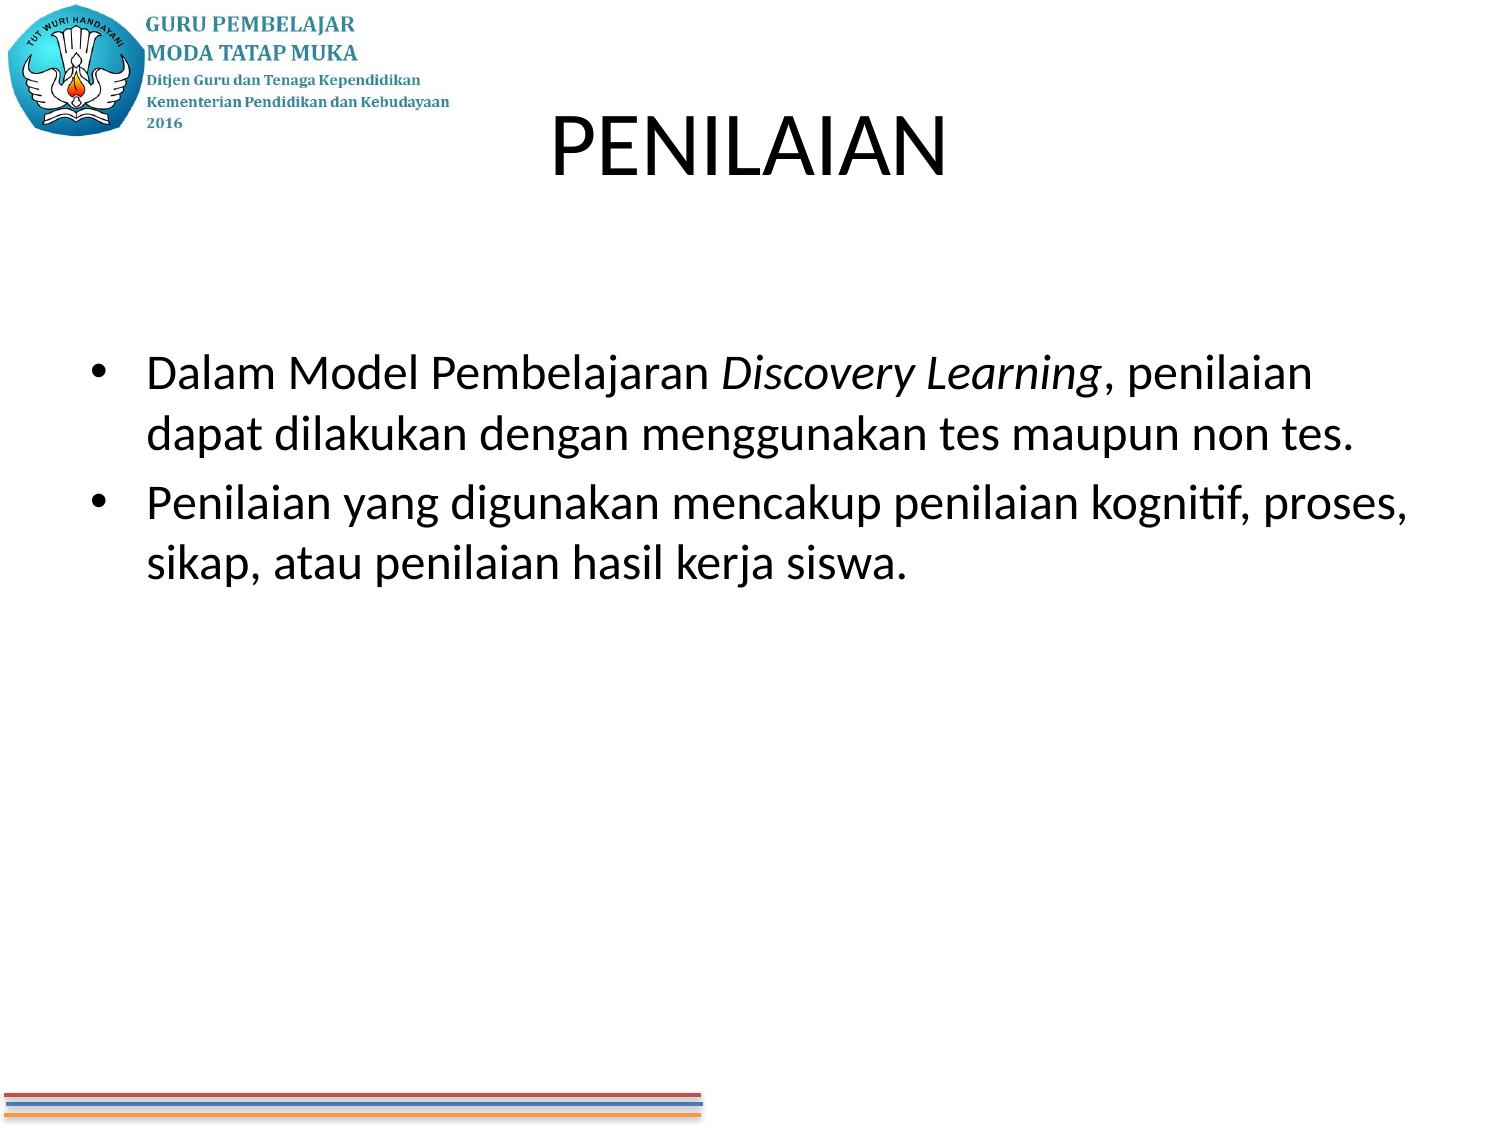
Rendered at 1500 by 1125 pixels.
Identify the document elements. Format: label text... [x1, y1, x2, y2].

list Dalam Model Pembelajaran Discovery Learning, penilaian dapat dilakukan dengan menggunakan tes maupun non tes. Penilaian yang digunakan mencakup penilaian kognitif, proses, sikap, atau penilaian hasil kerja siswa. [75, 262, 1425, 1005]
picture [4, 0, 455, 139]
title PENILAIAN [75, 45, 1425, 233]
